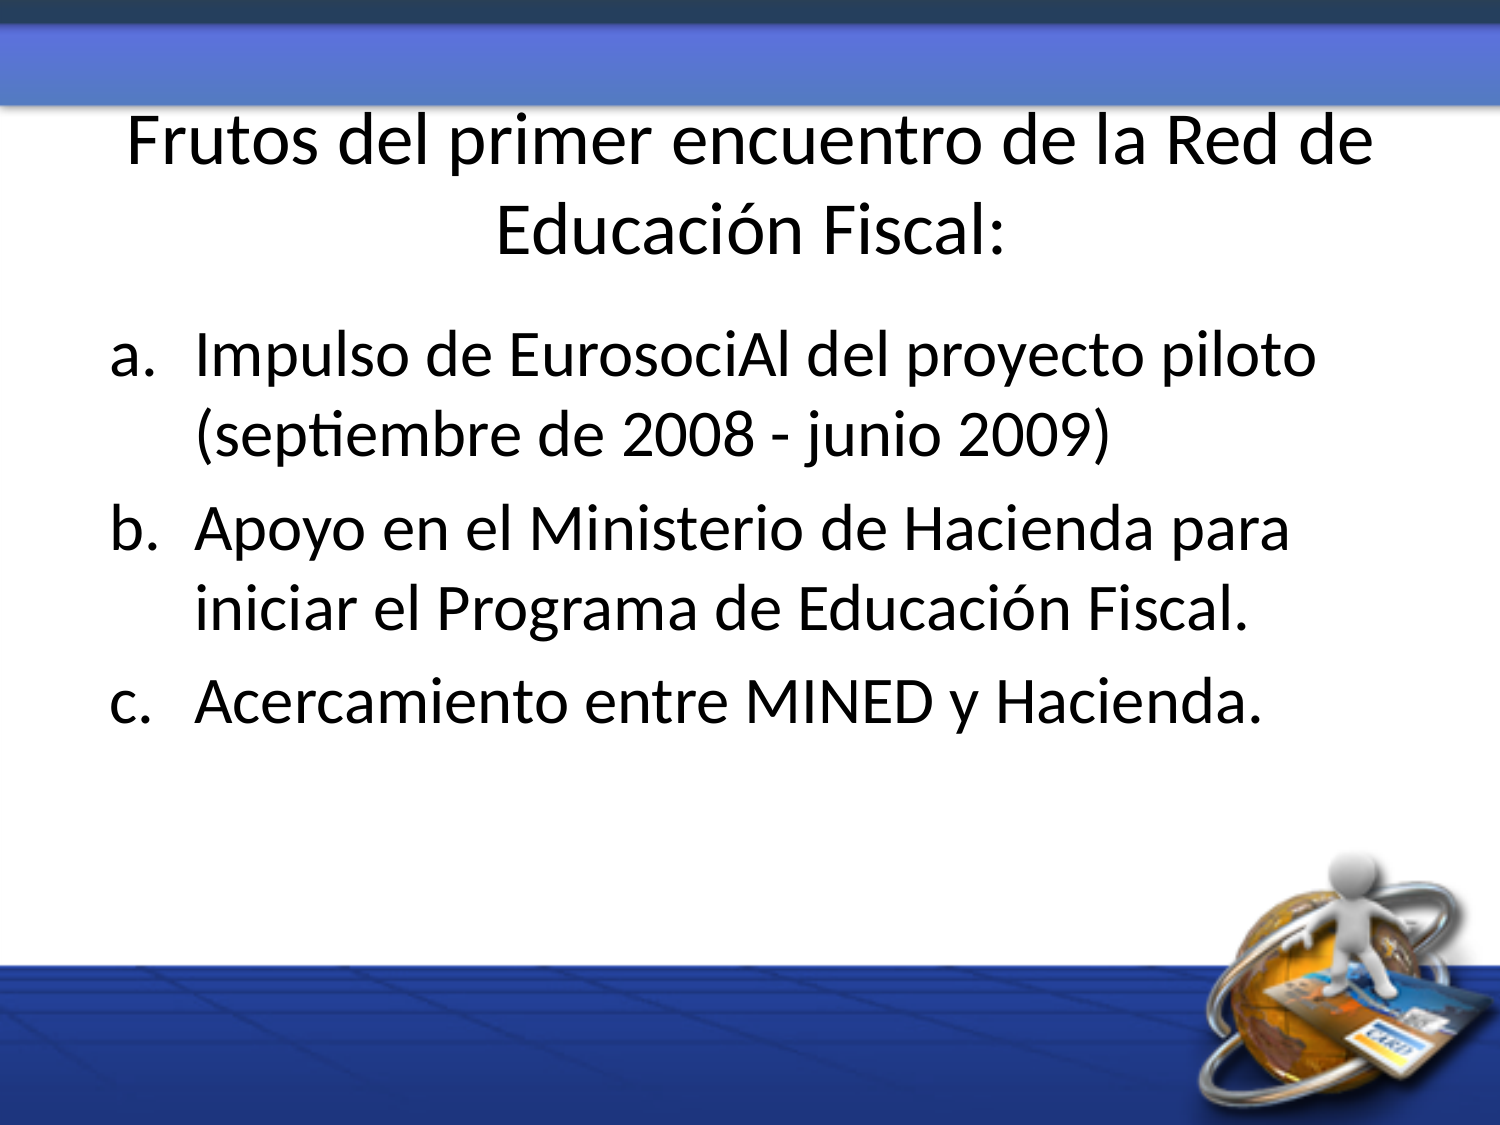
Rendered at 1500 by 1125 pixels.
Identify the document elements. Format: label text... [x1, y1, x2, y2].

list Impulso de EurosociAl del proyecto piloto (septiembre de 2008 - junio 2009) Apoyo en el Ministerio de Hacienda para iniciar el Programa de Educación Fiscal. Acercamiento entre MINED y Hacienda. [76, 302, 1437, 949]
title Frutos del primer encuentro de la Red de Educación Fiscal: [76, 137, 1427, 313]
picture [0, 0, 1500, 1125]
